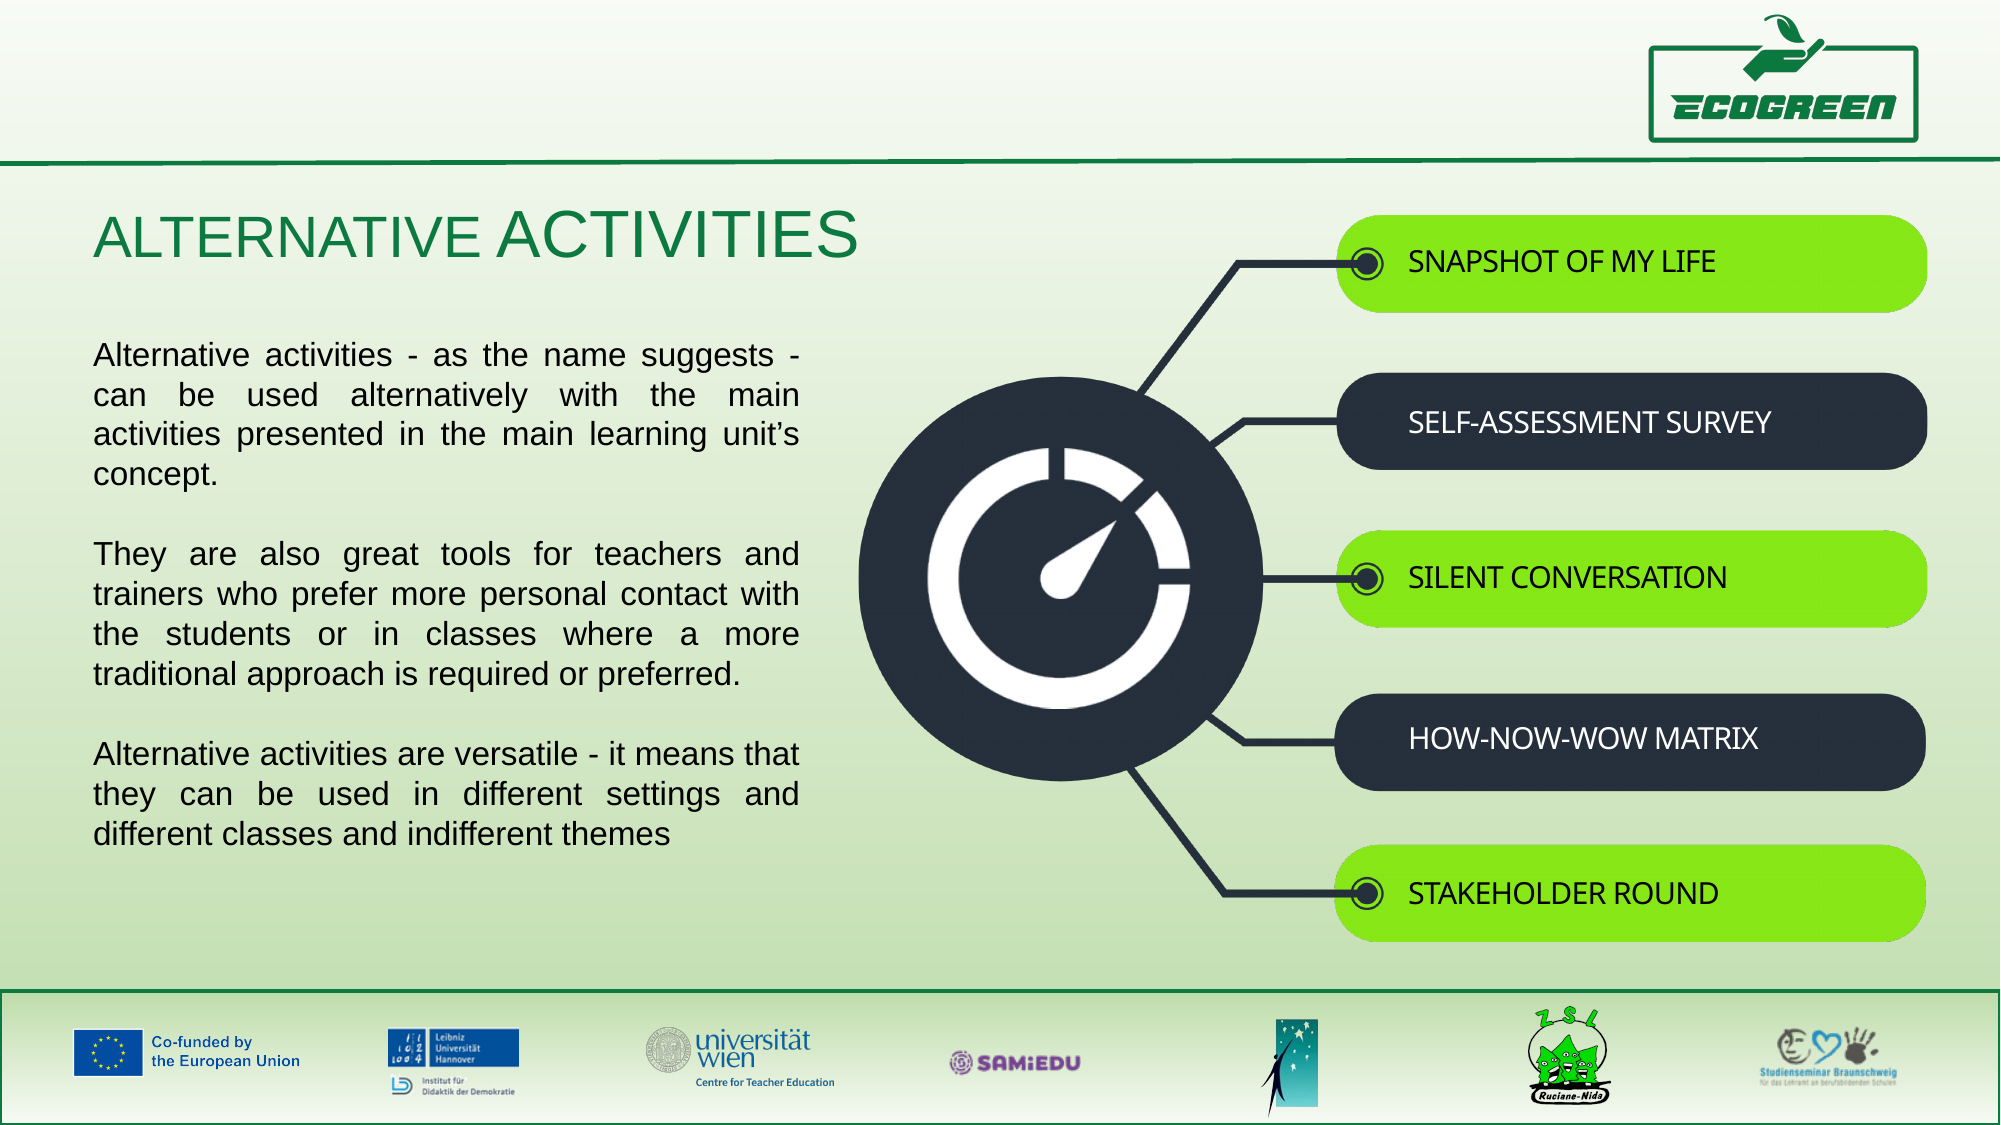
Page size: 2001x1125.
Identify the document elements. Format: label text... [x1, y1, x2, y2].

picture [1259, 1018, 1330, 1125]
text_box ALTERNATIVE ACTIVITIES [93, 202, 981, 271]
picture [388, 1022, 519, 1103]
text_box [858, 215, 1928, 942]
picture [945, 1047, 1087, 1079]
text_box STAKEHOLDER ROUND [1408, 875, 1907, 911]
text_box SELF-ASSESSMENT SURVEY [1408, 404, 1907, 440]
picture [646, 1027, 834, 1086]
text_box SNAPSHOT OF MY LIFE [1408, 243, 1907, 279]
text_box Alternative activities - as the name suggests - can be used alternatively with the main activities presented in the main learning unit’s concept. They are also great tools for teachers and trainers who prefer more personal contact with the students or in classes where a more traditional approach is required or preferred. Alternative activities are versatile - it means that they can be used in different settings and different classes and indifferent themes [93, 332, 802, 852]
picture [1755, 1022, 1902, 1091]
picture [1528, 1006, 1611, 1105]
text_box SILENT CONVERSATION [1408, 559, 1907, 595]
picture [71, 1027, 317, 1079]
text_box HOW-NOW-WOW MATRIX [1408, 720, 1907, 756]
text_box [926, 448, 1192, 709]
picture [1639, 0, 1928, 157]
